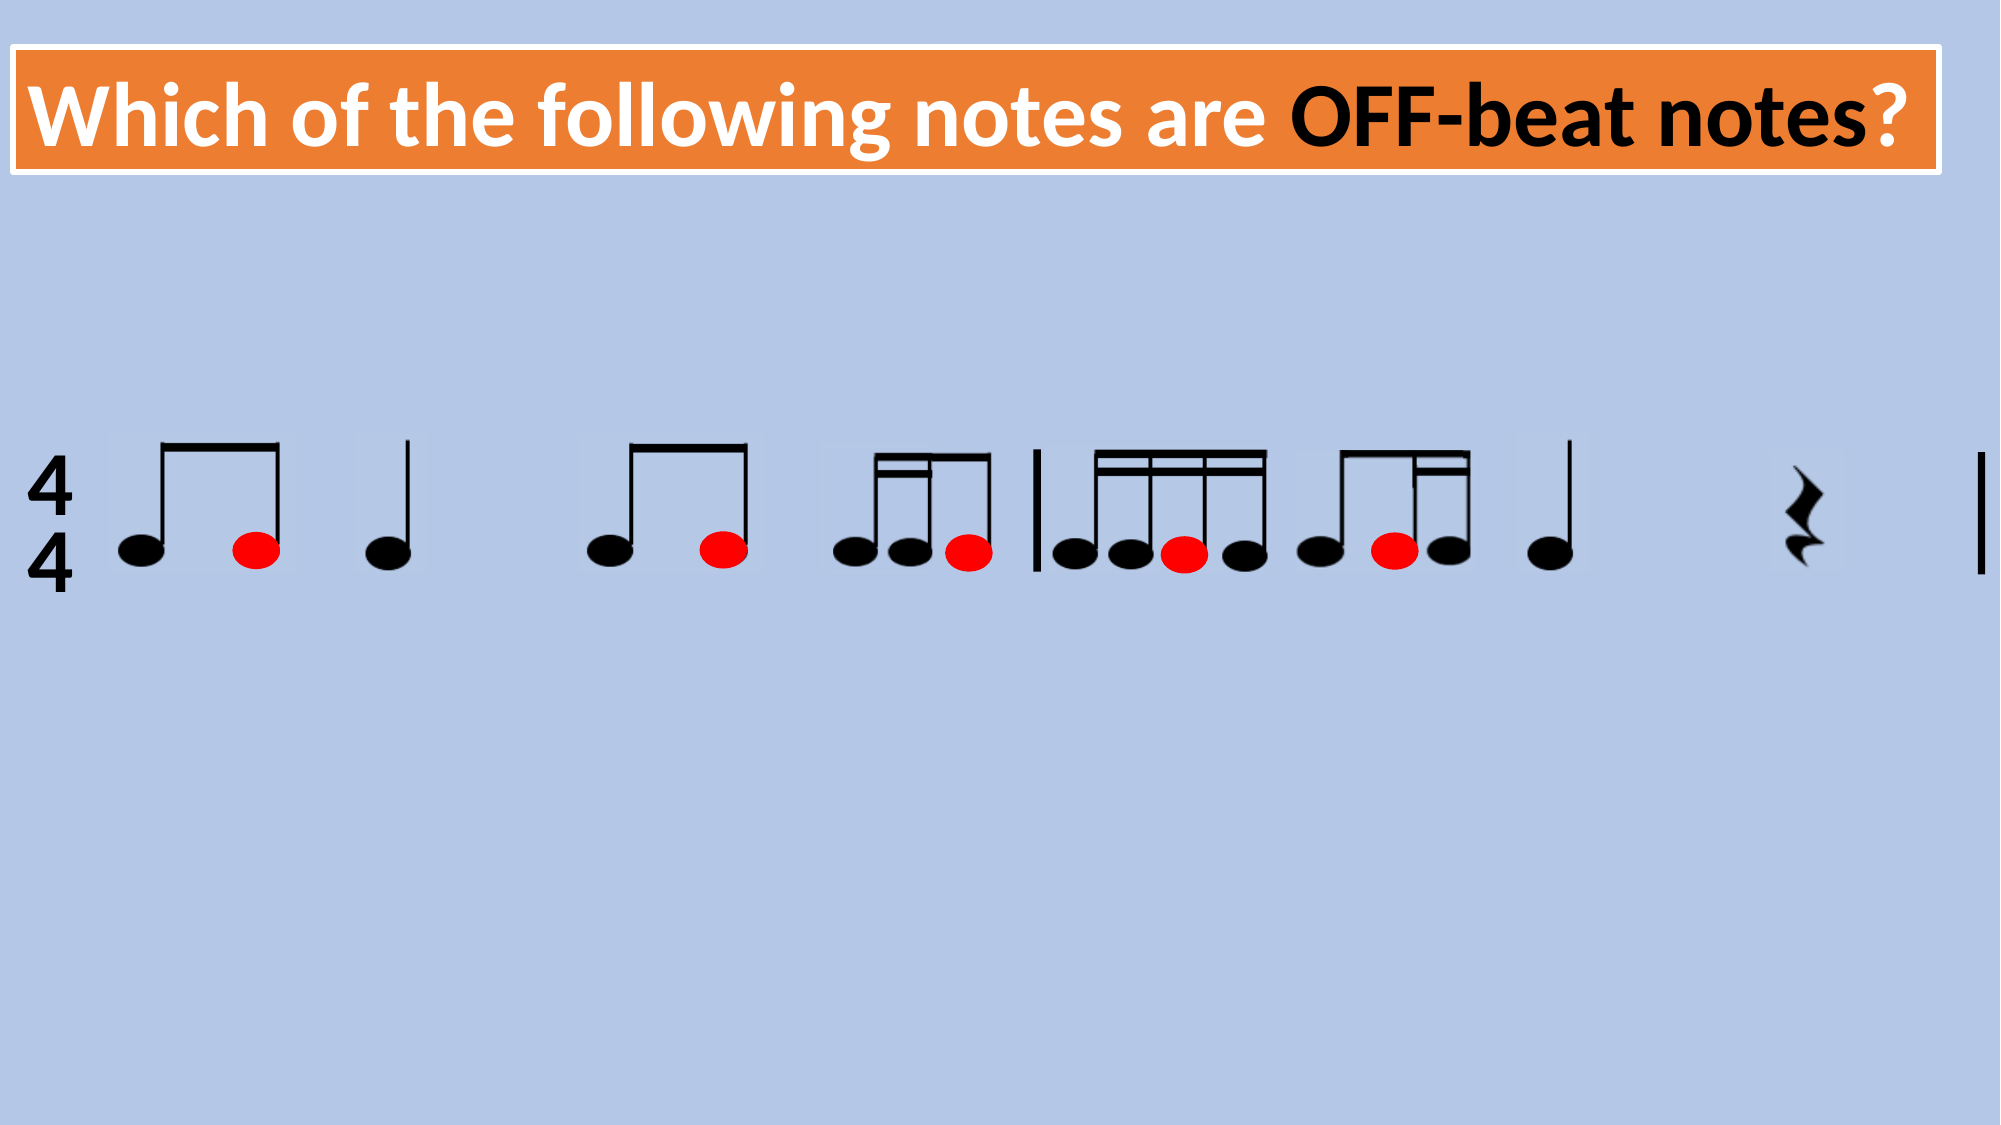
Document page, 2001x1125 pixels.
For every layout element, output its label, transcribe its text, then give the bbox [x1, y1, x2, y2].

text_box 4 [13, 493, 96, 619]
picture [1045, 445, 1269, 573]
text_box [1977, 451, 1986, 575]
text_box 4 [12, 415, 95, 541]
text_box [1032, 448, 1042, 573]
text_box Which of the following notes are OFF-beat notes? [13, 47, 1939, 172]
picture [354, 432, 428, 573]
picture [578, 433, 765, 573]
picture [109, 432, 297, 573]
picture [1770, 449, 1846, 572]
picture [820, 442, 1000, 573]
picture [1295, 449, 1475, 573]
picture [1516, 432, 1590, 573]
